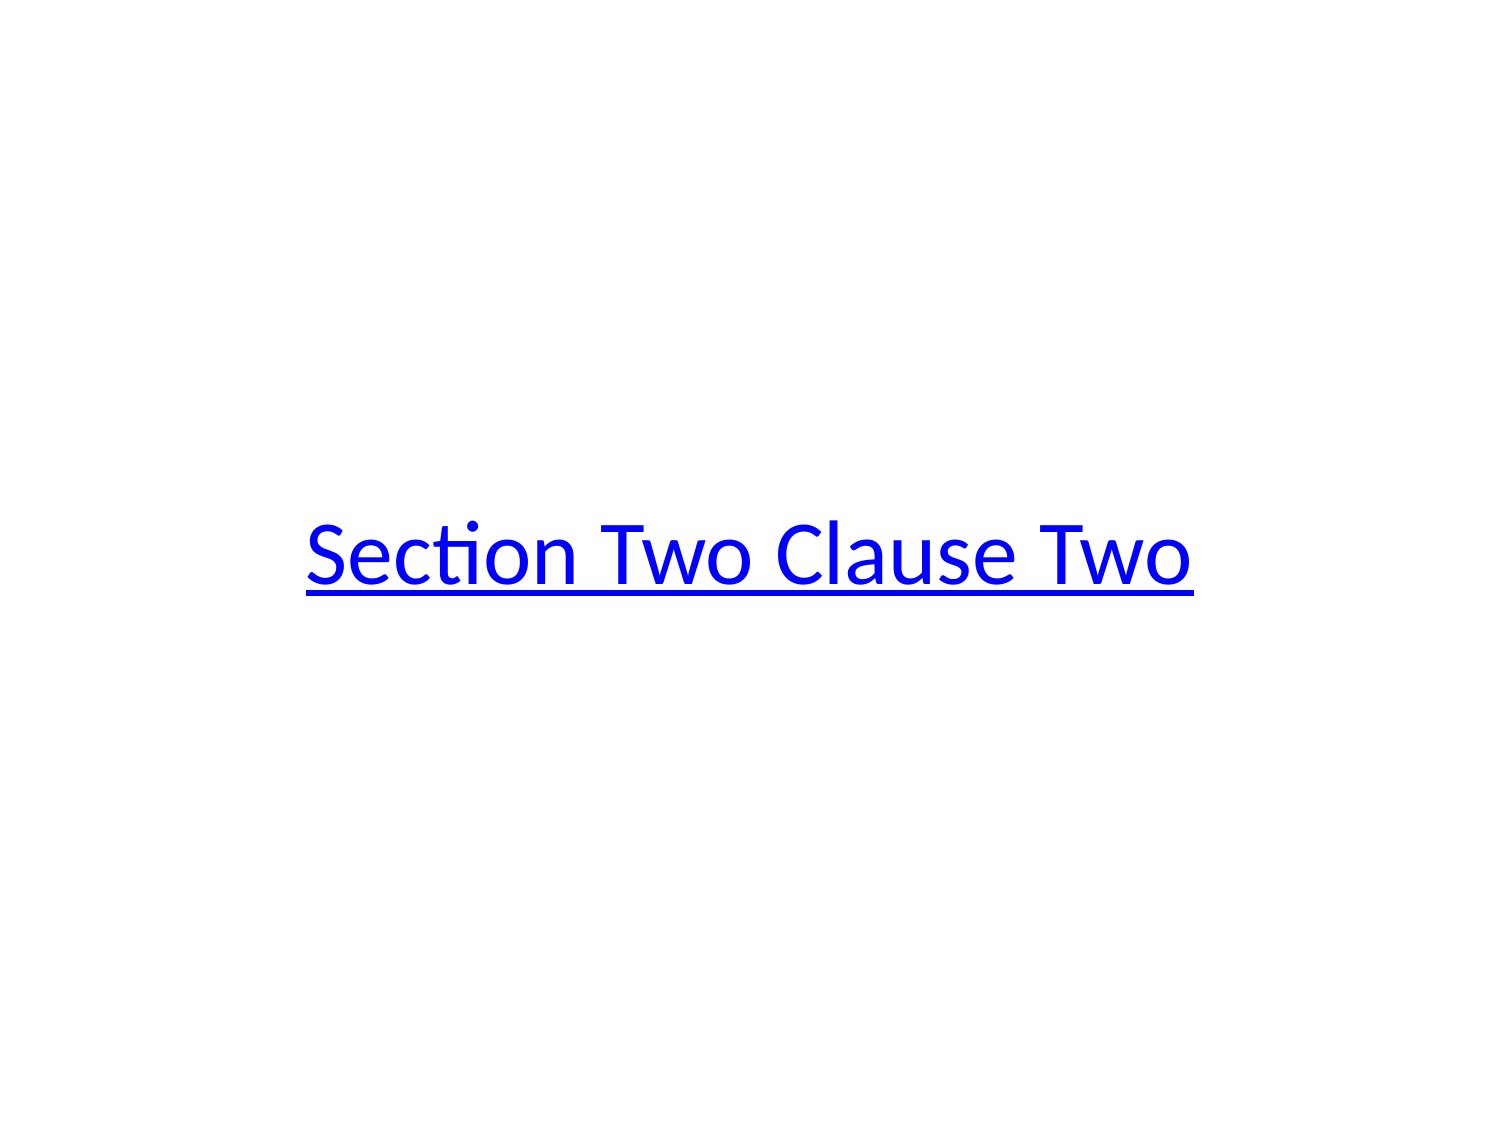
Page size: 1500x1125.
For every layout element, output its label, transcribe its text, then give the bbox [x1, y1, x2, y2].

title Section Two Clause Two [74, 44, 1426, 1051]
